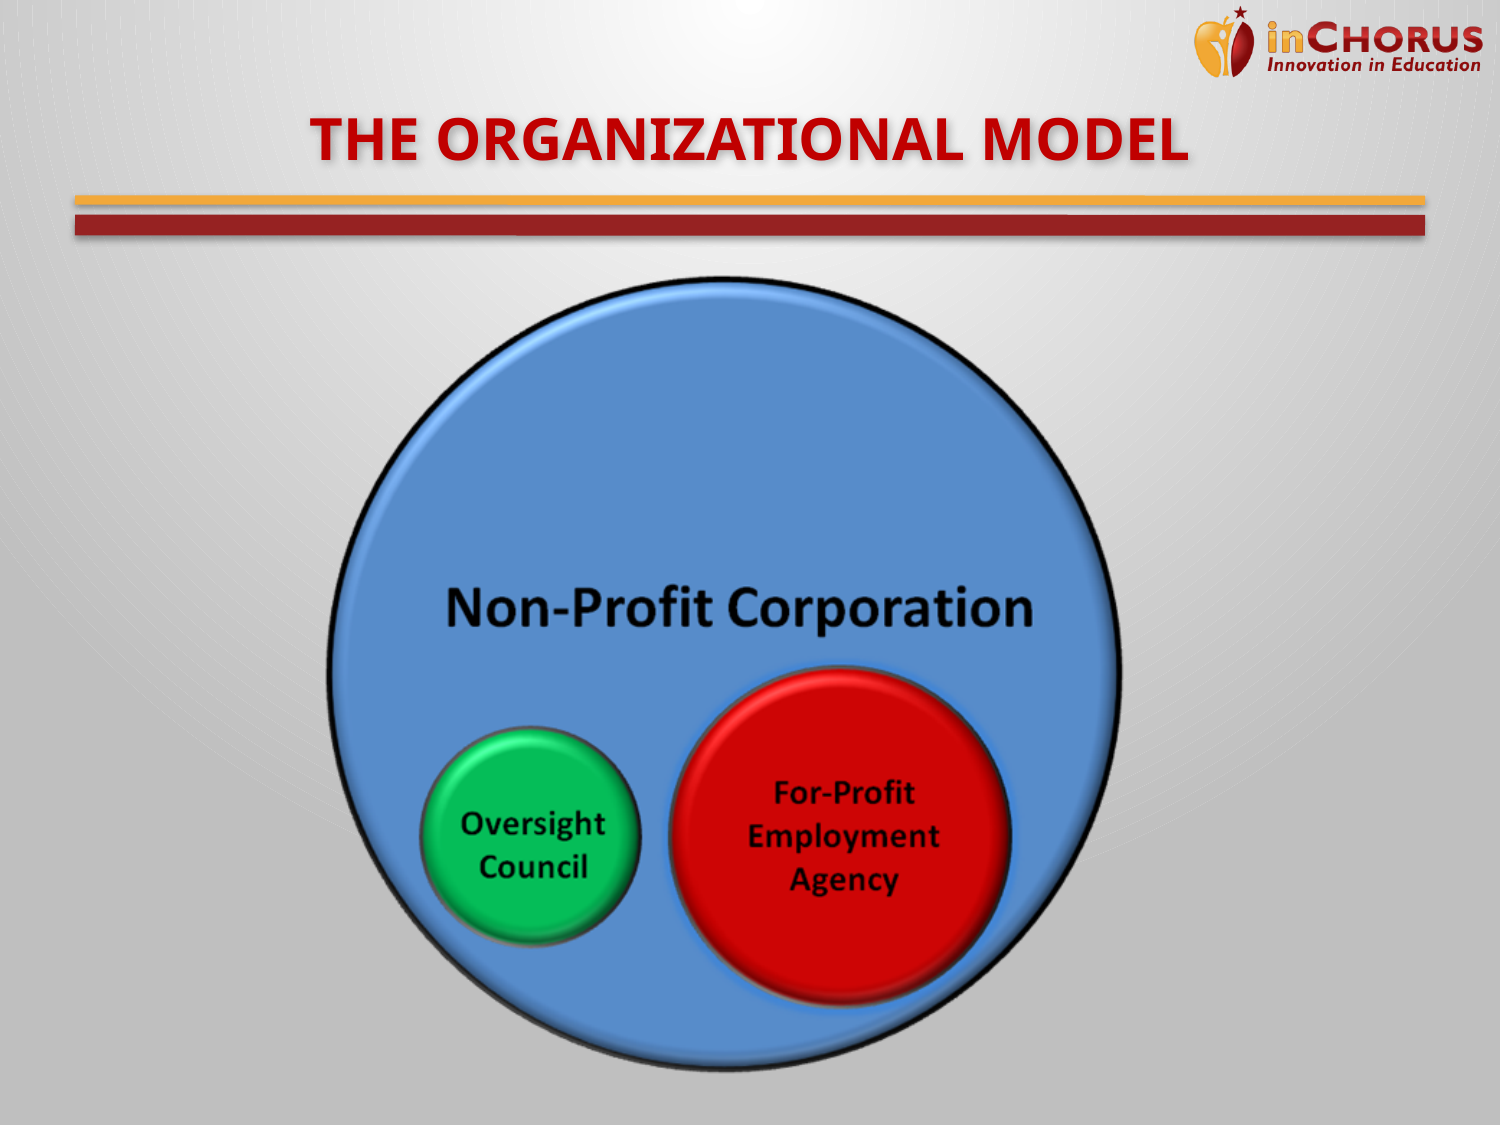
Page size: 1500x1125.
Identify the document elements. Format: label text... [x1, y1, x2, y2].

picture [1190, 4, 1488, 80]
title The organizational model [75, 87, 1425, 188]
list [324, 274, 1126, 1076]
